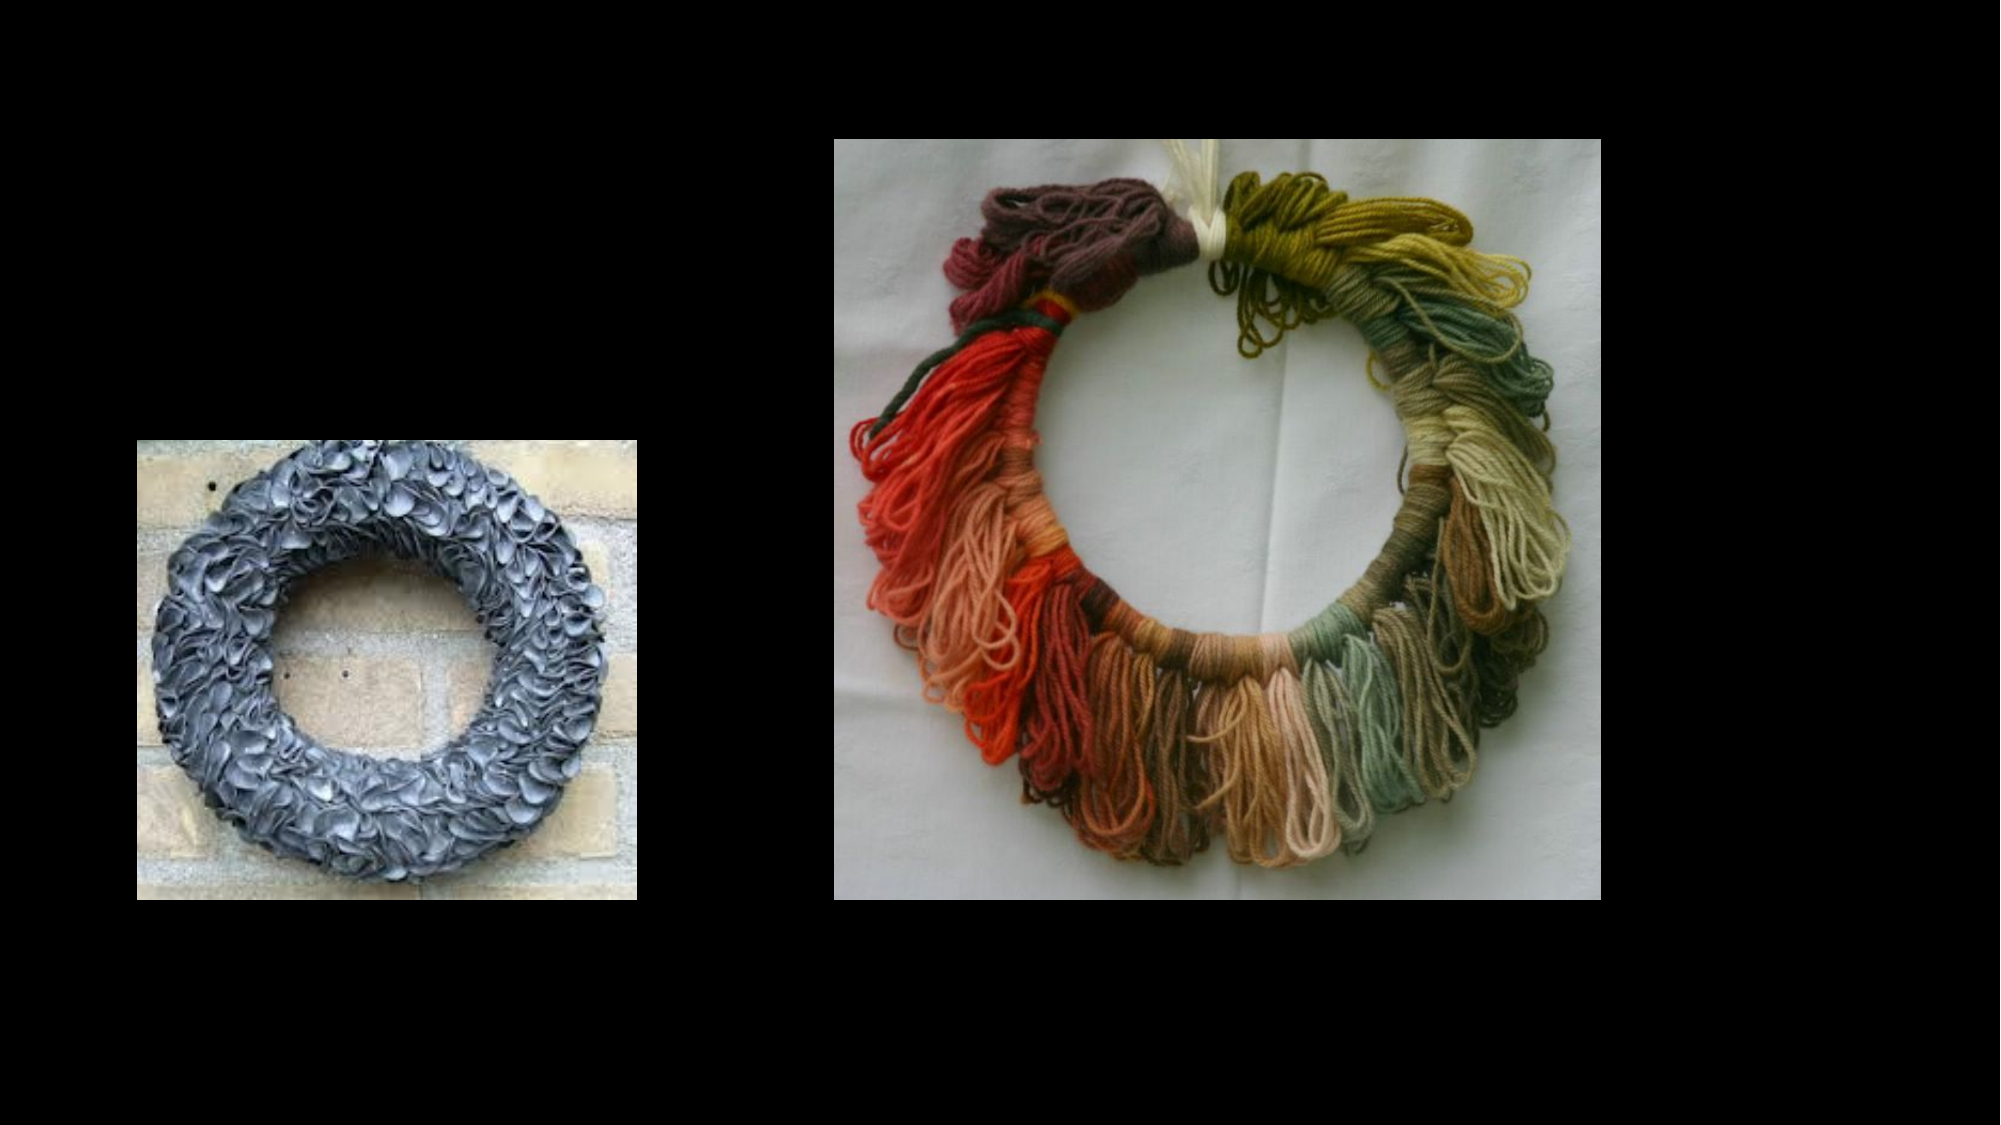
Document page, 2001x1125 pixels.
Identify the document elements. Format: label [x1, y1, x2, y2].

picture [834, 139, 1601, 900]
list [137, 440, 637, 900]
